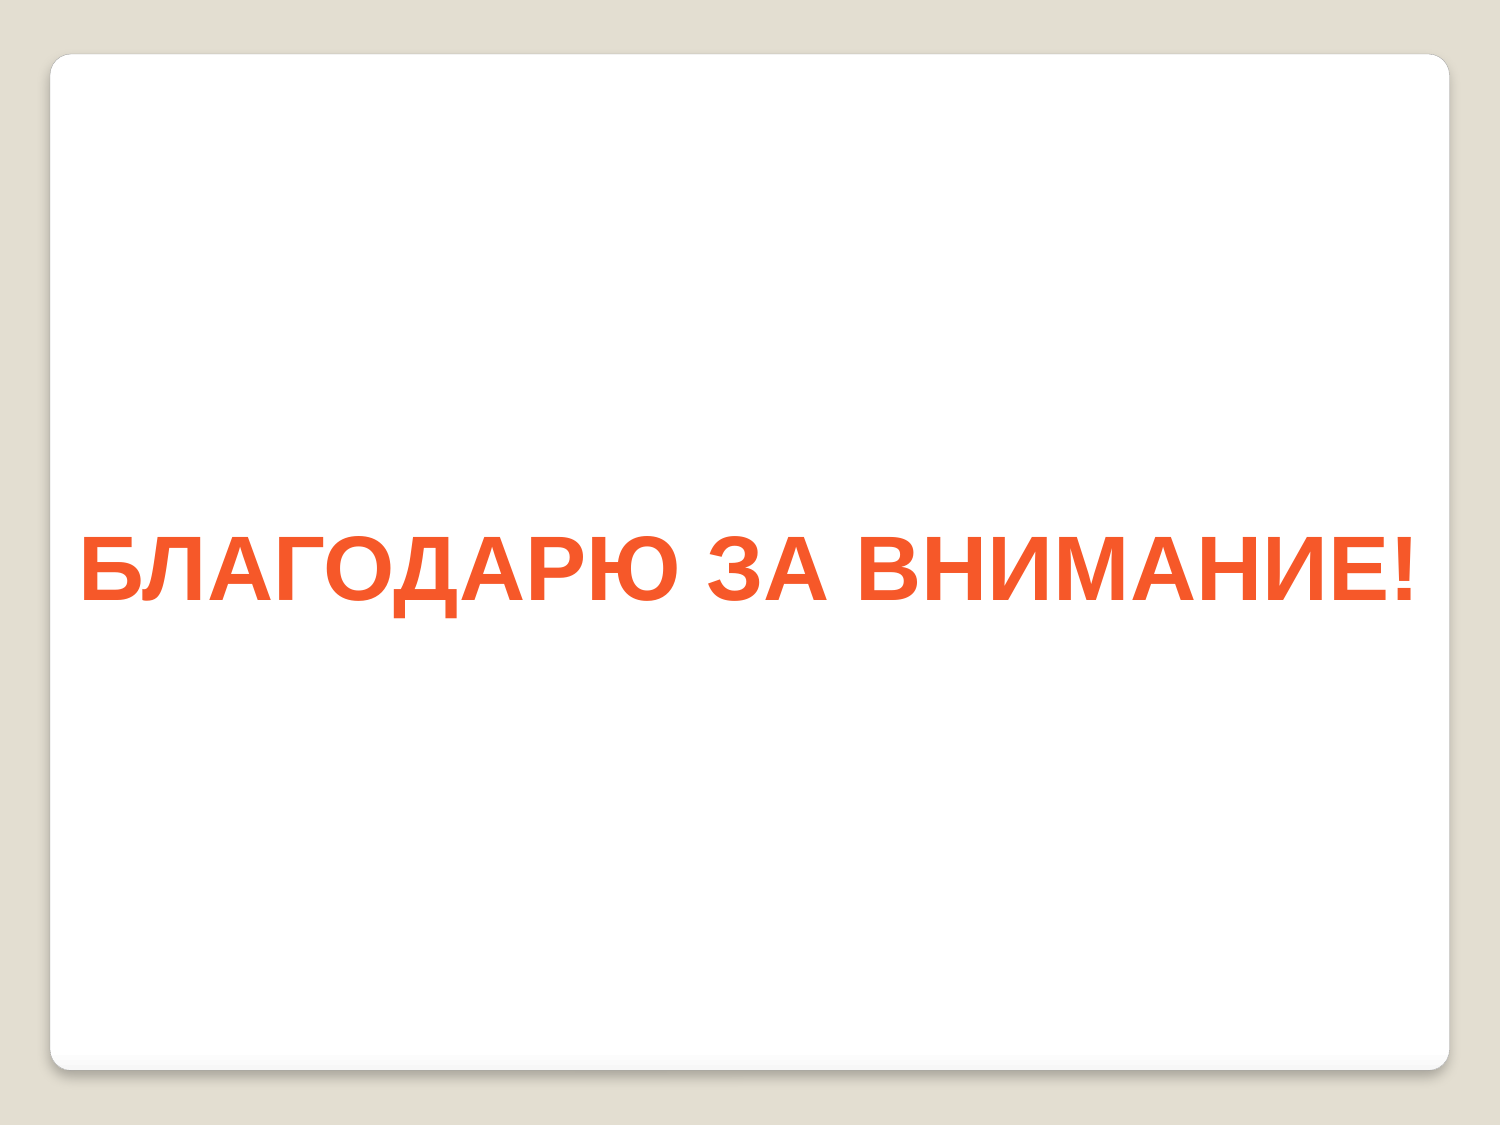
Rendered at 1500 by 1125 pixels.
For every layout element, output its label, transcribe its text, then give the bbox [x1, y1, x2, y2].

text_box БЛАГОДАРЮ ЗА ВНИМАНИЕ! [63, 500, 1437, 626]
